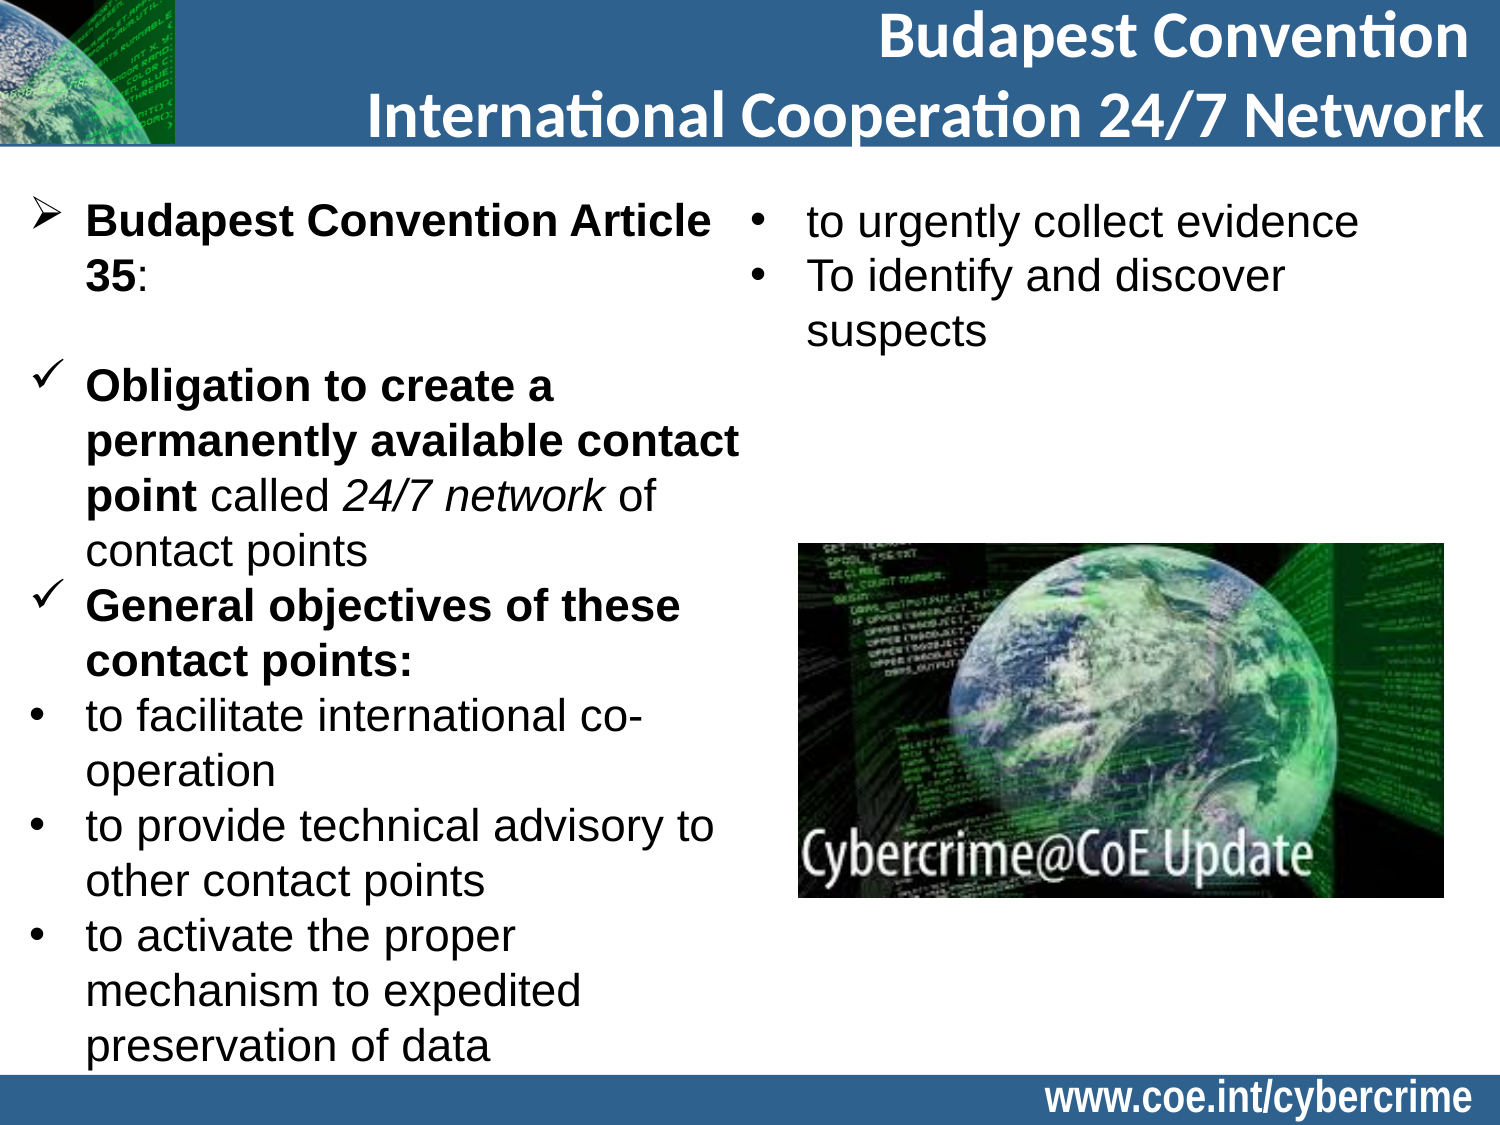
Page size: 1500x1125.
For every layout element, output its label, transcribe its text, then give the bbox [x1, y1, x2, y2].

text_box [0, 1073, 1030, 1125]
text_box to urgently collect evidence To identify and discover suspects [735, 183, 1486, 364]
text_box Budapest Convention International Cooperation 24/7 Network [177, 0, 1500, 149]
picture [0, 0, 175, 144]
picture [798, 542, 1444, 898]
text_box Budapest Convention Article 35: Obligation to create a permanently available contact point called 24/7 network of contact points General objectives of these contact points: to facilitate international co-operation to provide technical advisory to other contact points to activate the proper mechanism to expedited preservation of data [14, 183, 765, 1079]
text_box www.coe.int/cybercrime [1030, 1059, 1500, 1125]
